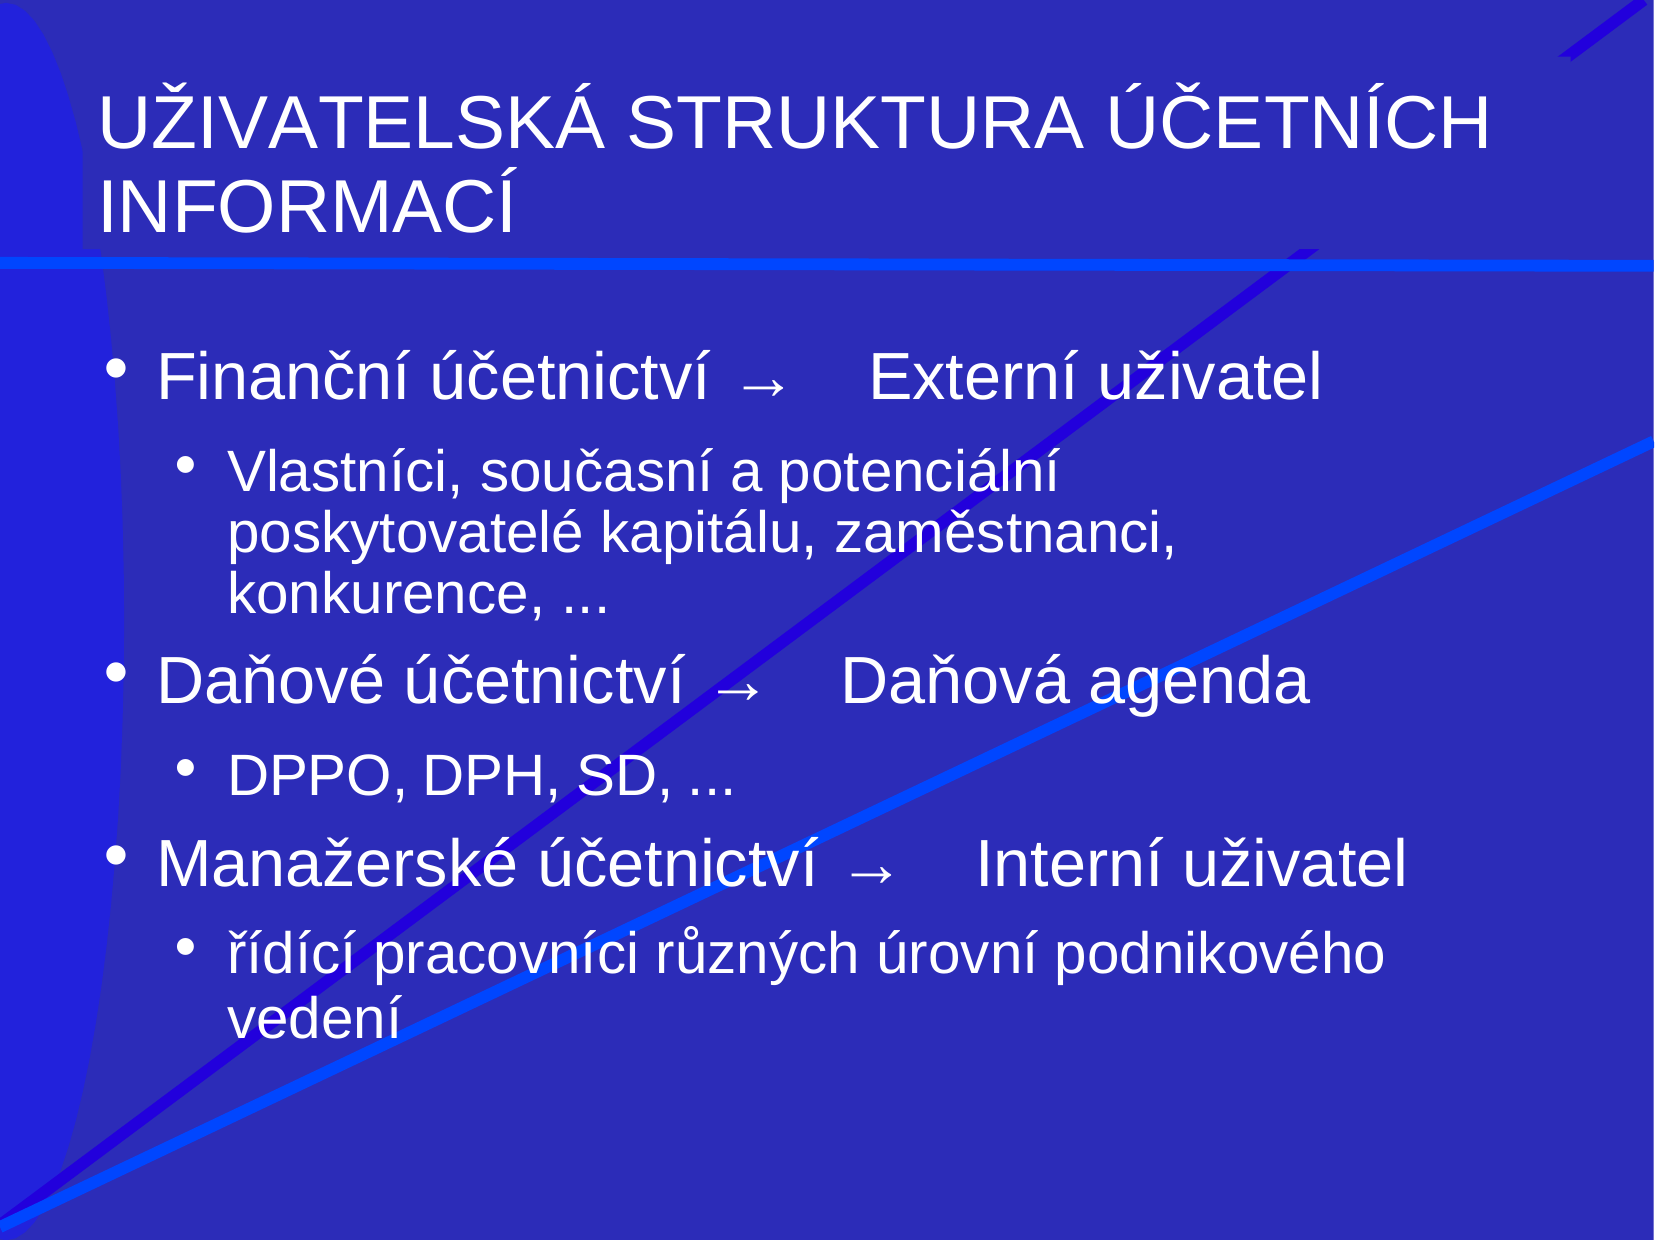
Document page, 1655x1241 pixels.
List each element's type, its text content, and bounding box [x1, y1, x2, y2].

text_box [82, 56, 1571, 249]
text_box Finanční účetnictví → Externí uživatel Vlastníci, současní a potenciální poskytovatelé kapitálu, zaměstnanci, konkurence, ... Daňové účetnictví → Daňová agenda DPPO, DPH, SD, ... Manažerské účetnictví → Interní uživatel řídící pracovníci různých úrovní podnikového vedení [101, 332, 1436, 1051]
title UŽIVATELSKÁ STRUKTURA ÚČETNÍCH INFORMACÍ [95, 70, 1559, 288]
